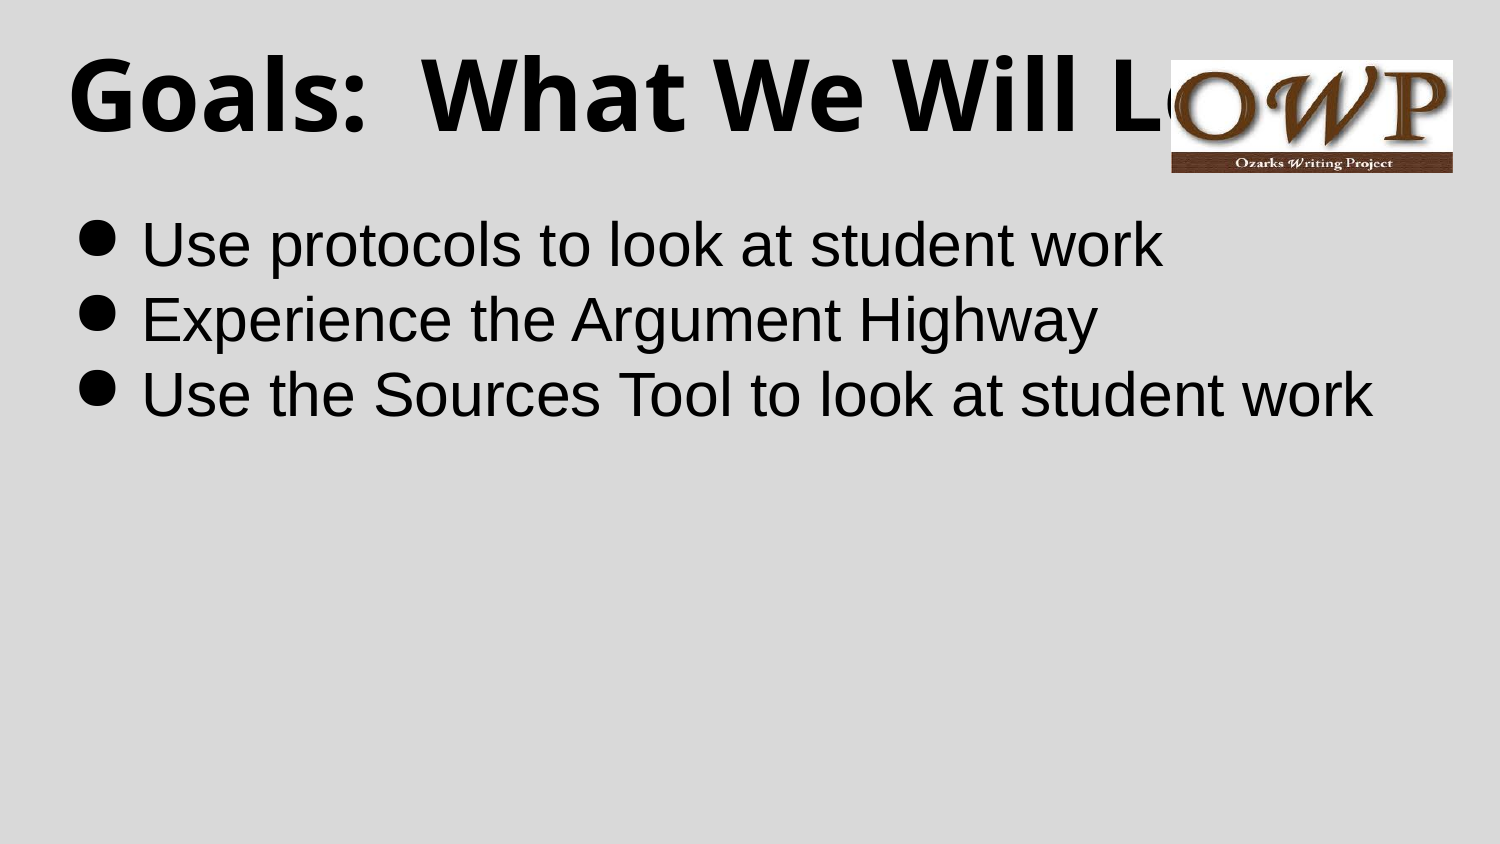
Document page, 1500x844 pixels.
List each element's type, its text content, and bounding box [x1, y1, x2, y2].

list Use protocols to look at student work Experience the Argument Highway Use the Sources Tool to look at student work [51, 189, 1449, 750]
picture [1170, 60, 1453, 174]
title Goals: What We Will Learn [51, 72, 1165, 167]
